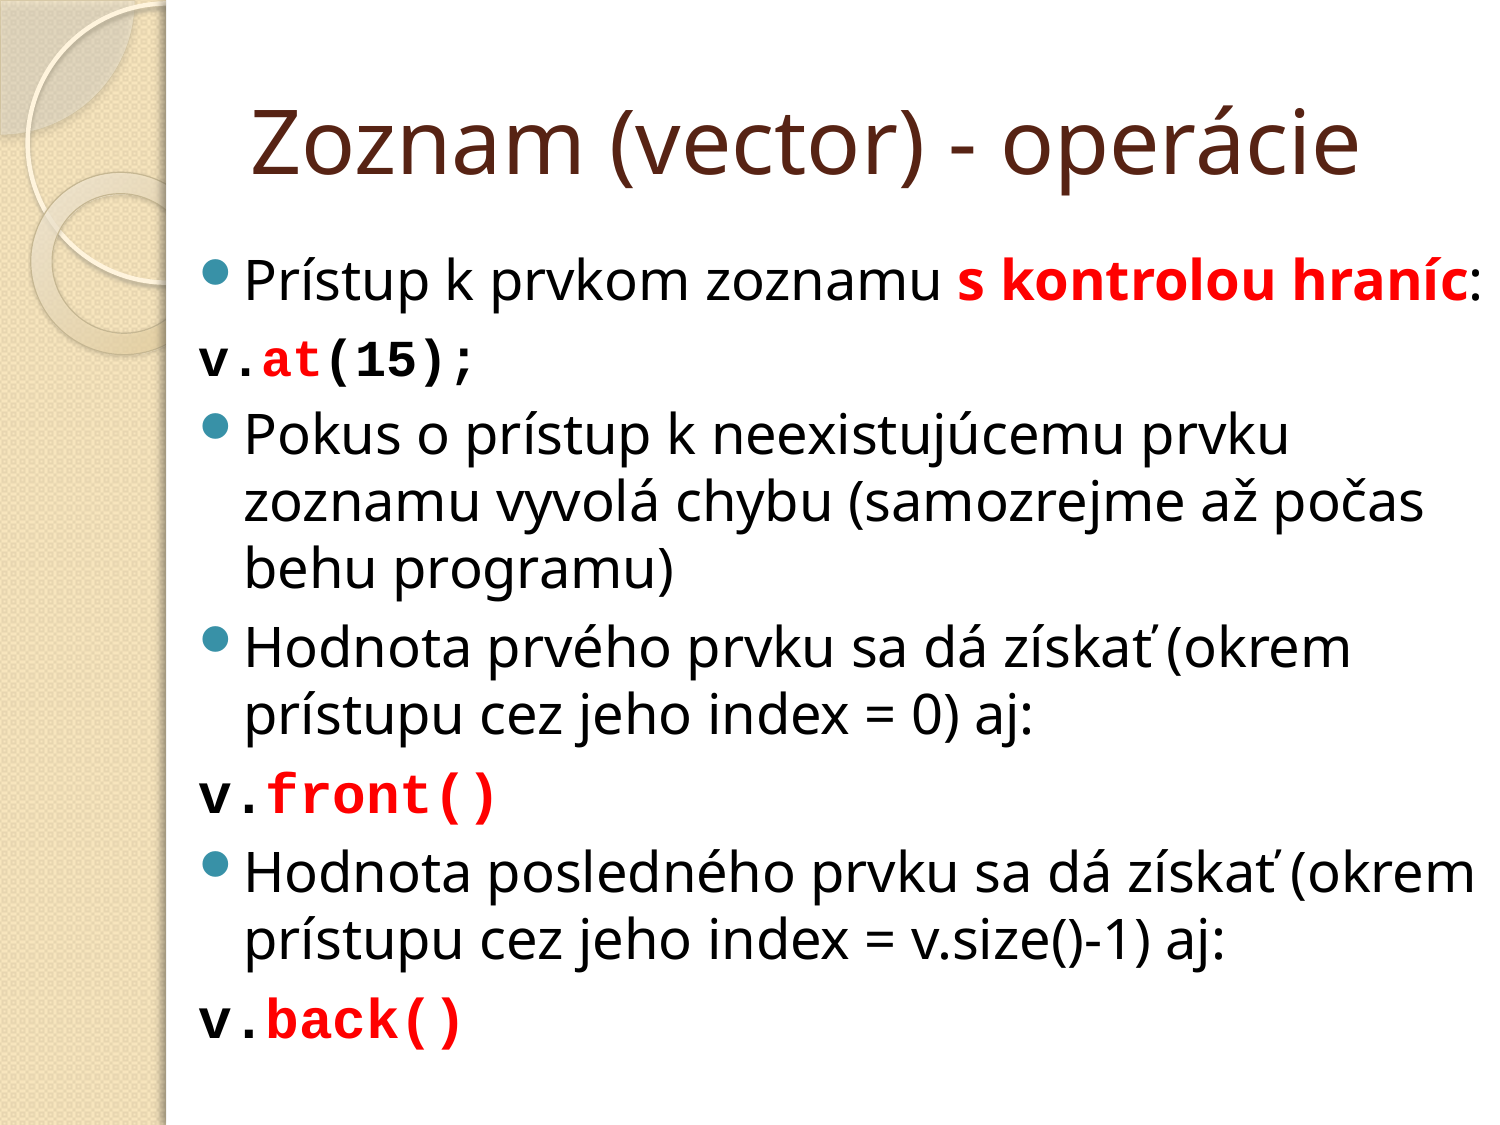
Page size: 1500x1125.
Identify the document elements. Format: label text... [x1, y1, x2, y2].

title Zoznam (vector) - operácie [235, 45, 1466, 233]
list Prístup k prvkom zoznamu s kontrolou hraníc: v.at(15); Pokus o prístup k neexistujúcemu prvku zoznamu vyvolá chybu (samozrejme až počas behu programu) Hodnota prvého prvku sa dá získať (okrem prístupu cez jeho index = 0) aj: v.front() Hodnota posledného prvku sa dá získať (okrem prístupu cez jeho index = v.size()-1) aj: v.back() [171, 237, 1500, 1125]
